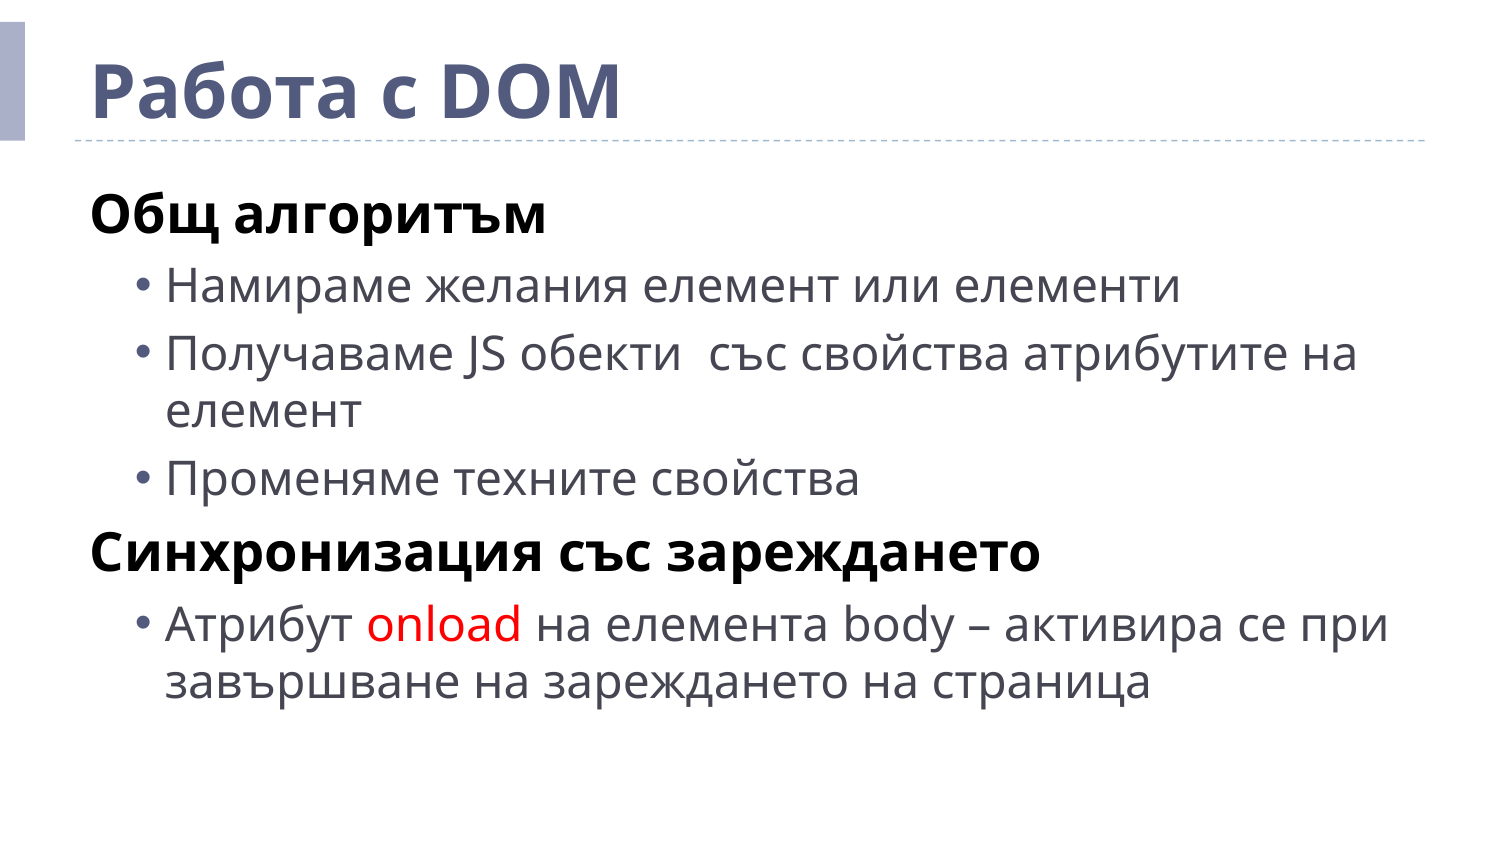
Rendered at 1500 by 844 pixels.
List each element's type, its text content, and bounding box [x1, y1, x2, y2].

list Общ алгоритъм Намираме желания елемент или елементи Получаваме JS обекти със свойства атрибутите на елемент Променяме техните свойства Синхронизация със зареждането Атрибут onload на елемента body – активира се при завършване на зареждането на страница [75, 171, 1475, 835]
title Работа с DOM [75, 18, 1475, 141]
